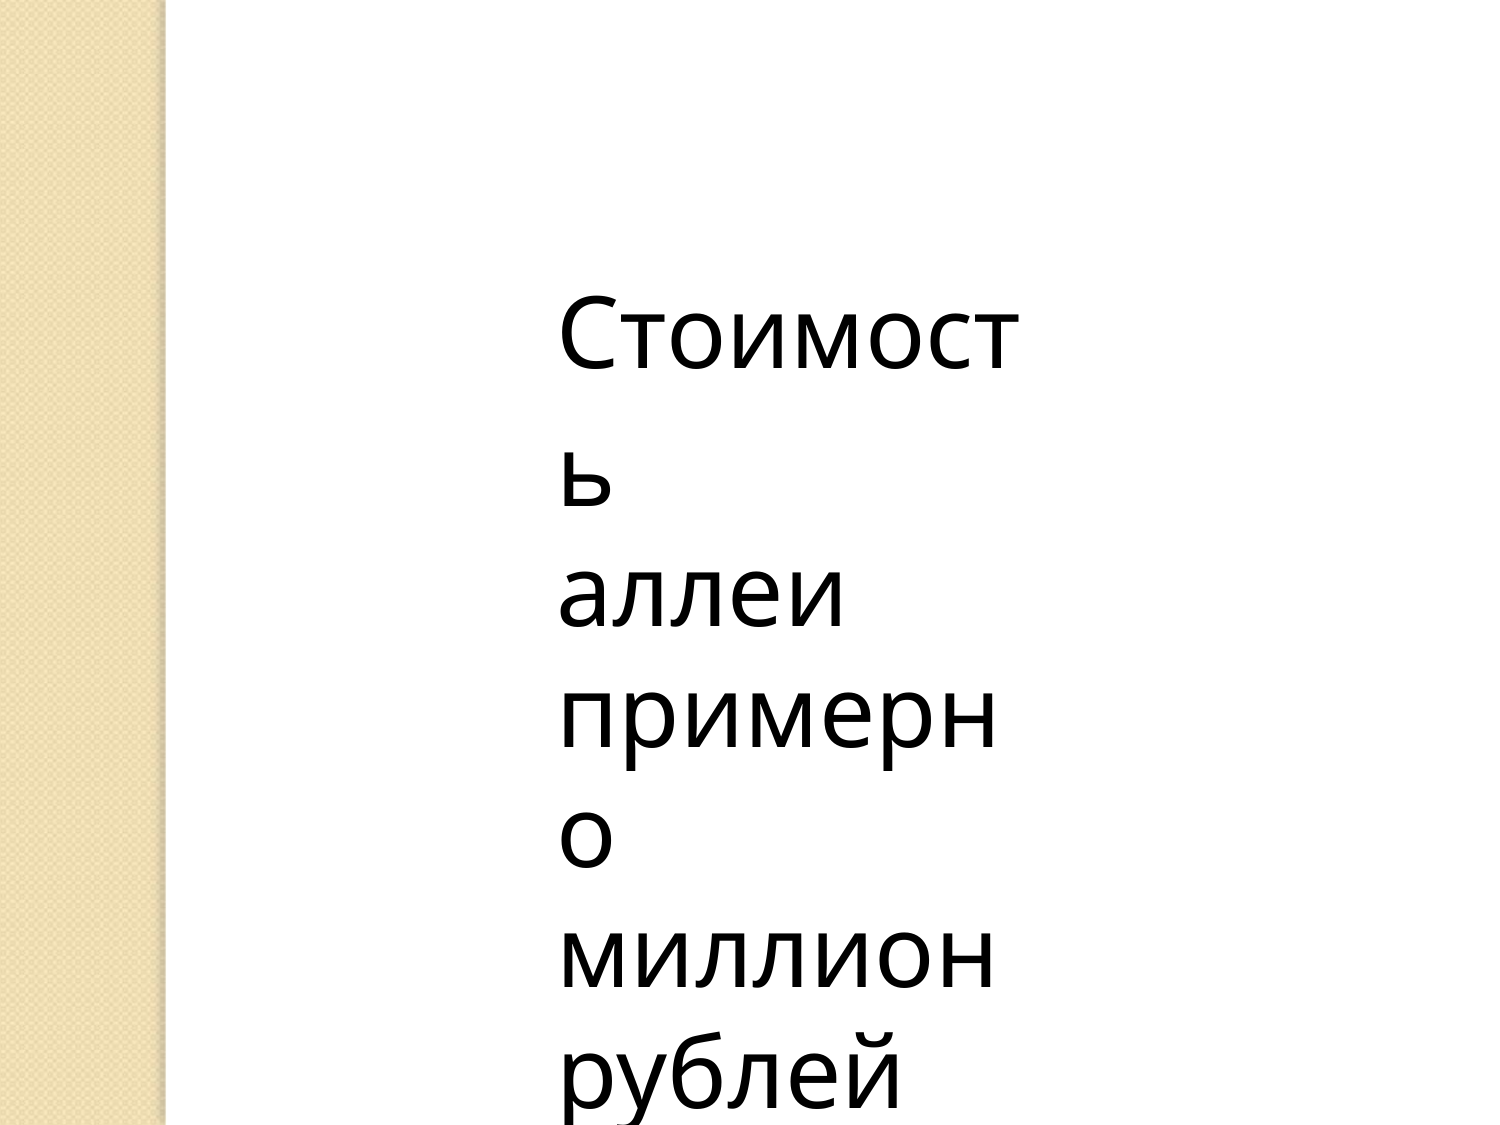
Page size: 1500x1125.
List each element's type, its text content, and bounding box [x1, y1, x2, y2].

text_box Стоимость аллеи примерно миллион рублей [556, 251, 1054, 1125]
text_box [0, 0, 1500, 1125]
